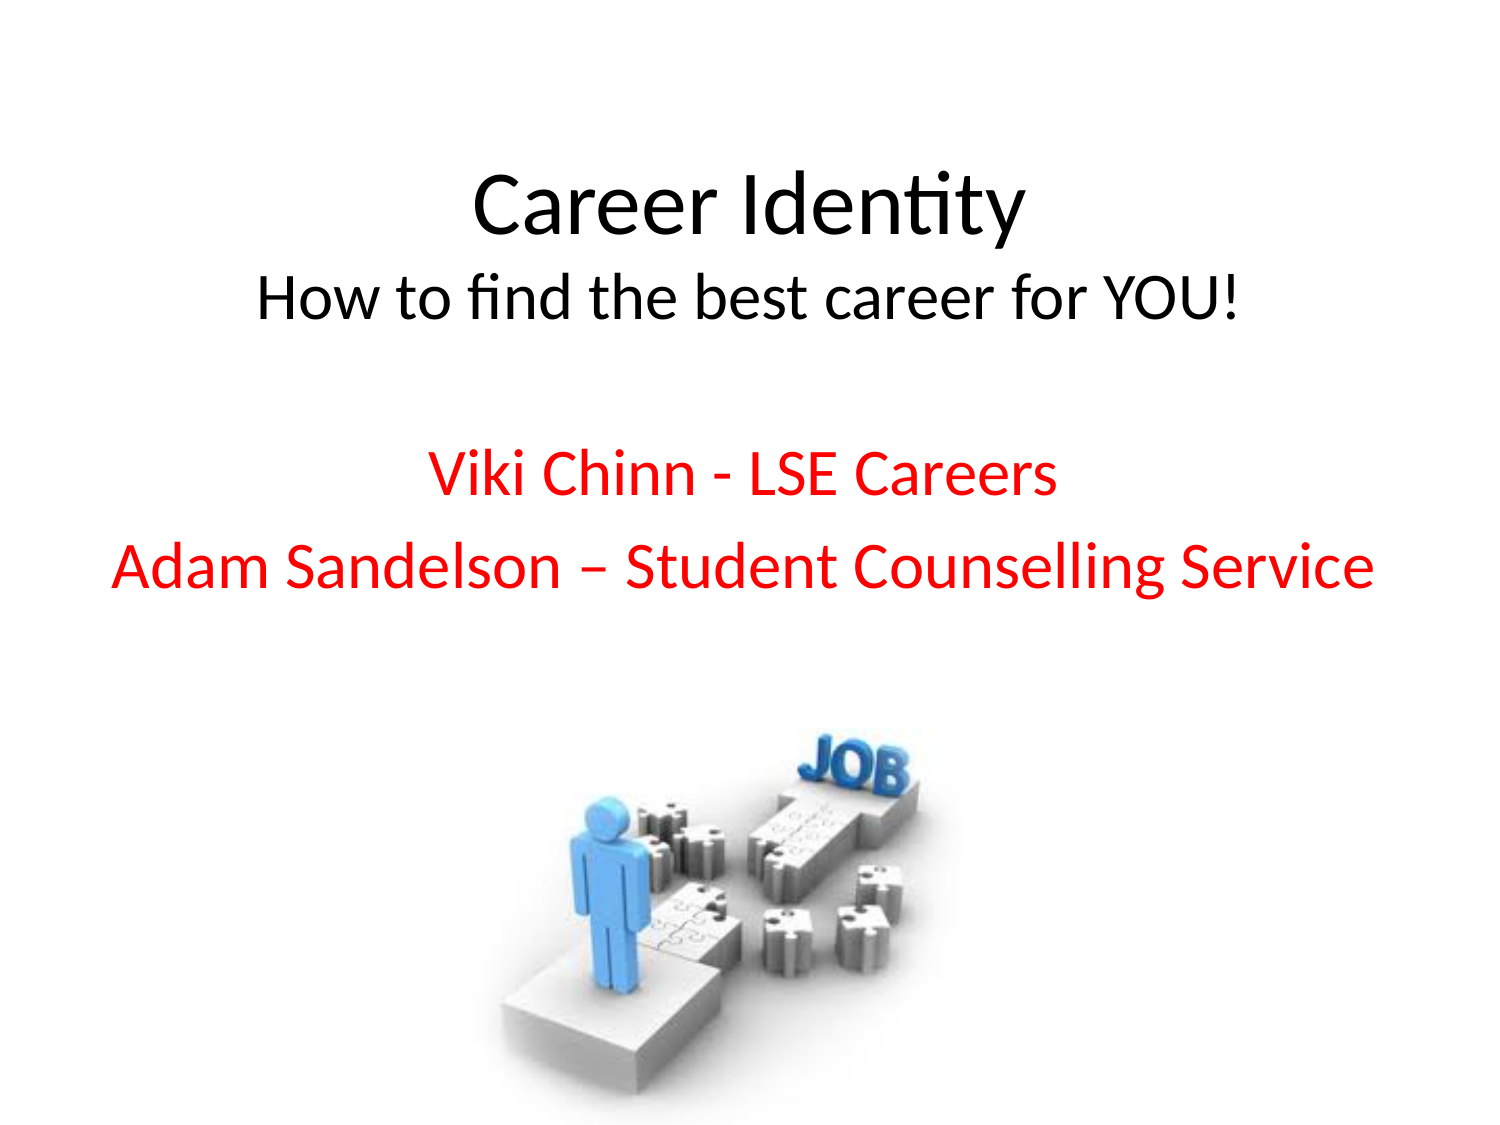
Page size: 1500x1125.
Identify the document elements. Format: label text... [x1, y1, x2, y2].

title Career Identity How to find the best career for YOU! [112, 54, 1388, 420]
subtitle Viki Chinn - LSE Careers Adam Sandelson – Student Counselling Service [41, 420, 1447, 1094]
picture [466, 728, 967, 1125]
